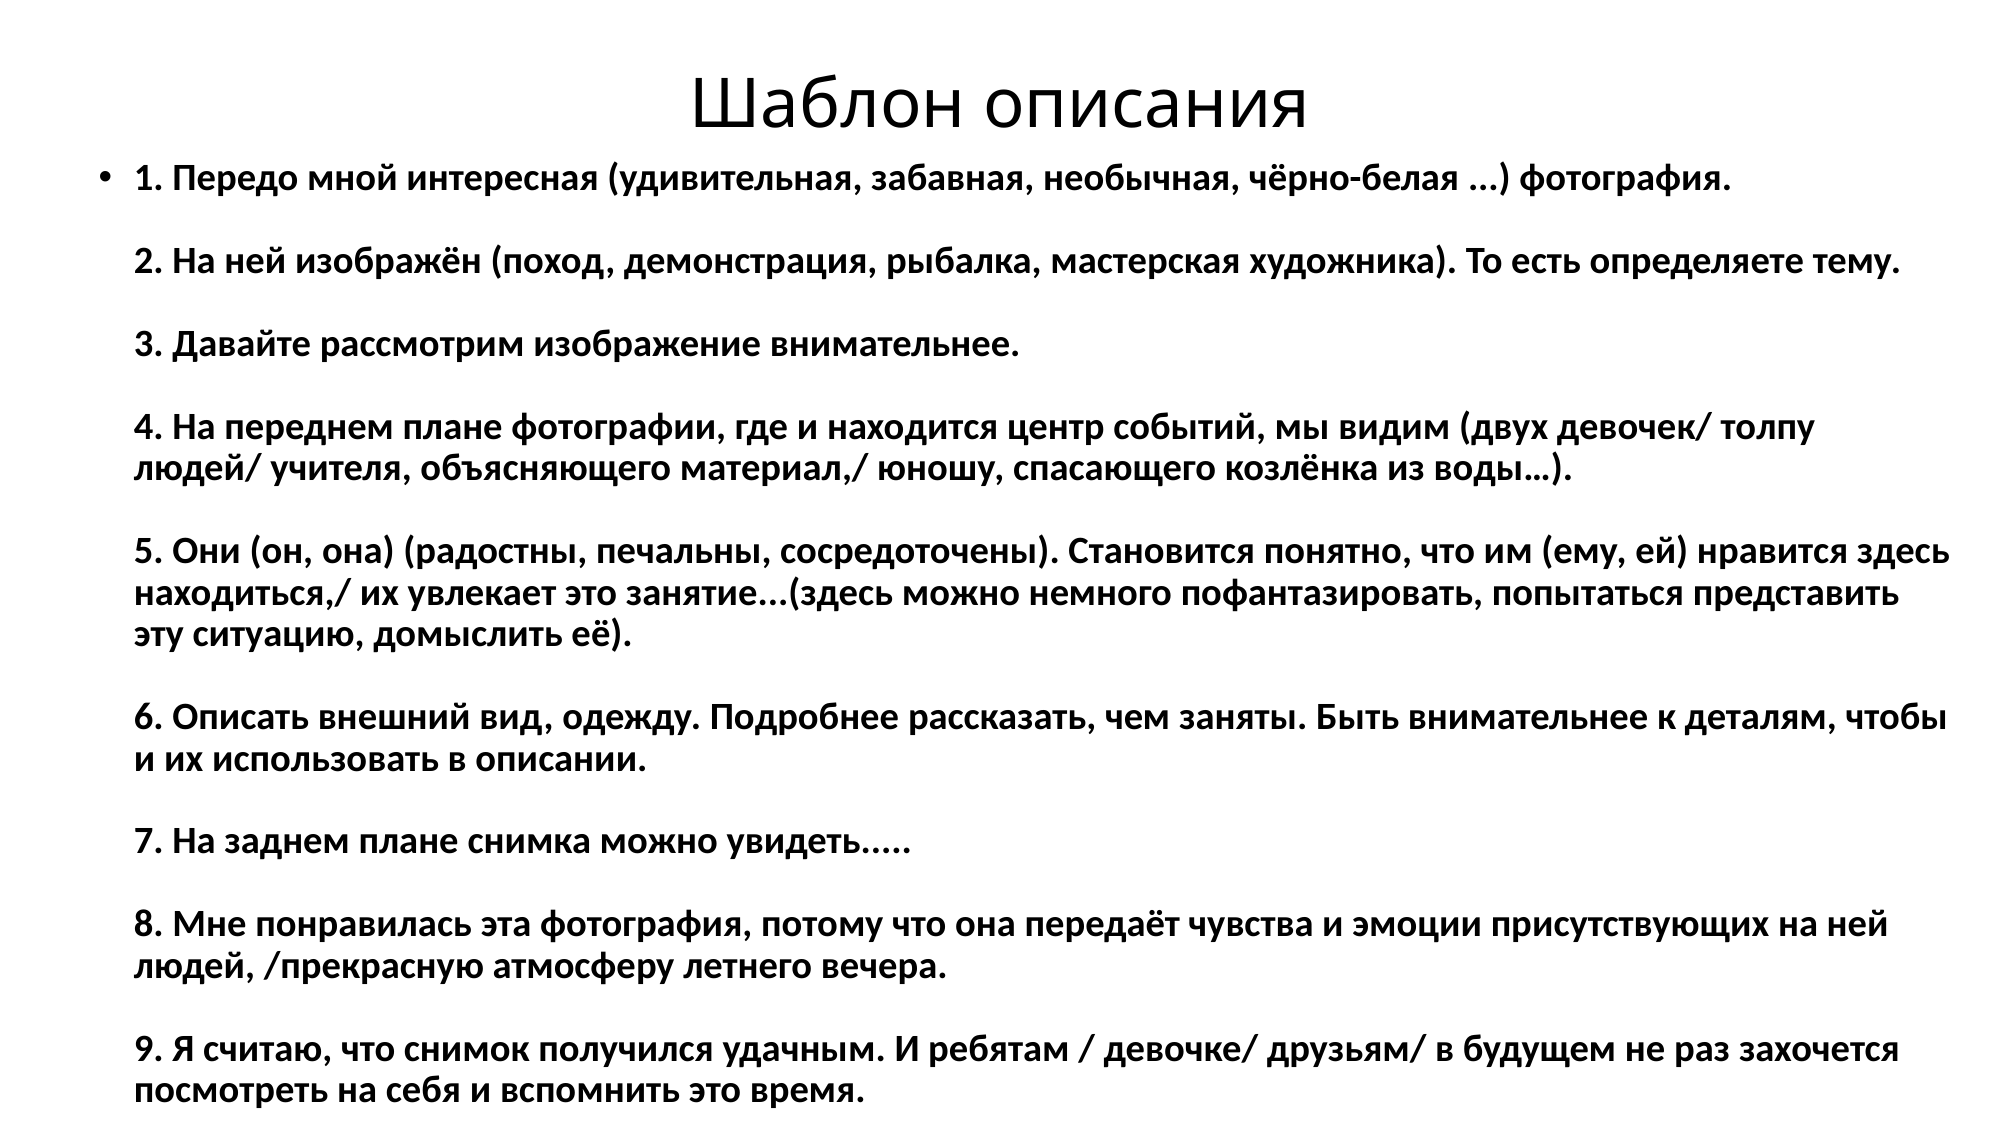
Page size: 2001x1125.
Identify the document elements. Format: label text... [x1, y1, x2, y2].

title Шаблон описания [137, 59, 1863, 149]
list 1. Передо мной интересная (удивительная, забавная, необычная, чёрно-белая ...) фотография. 2. На ней изображён (поход, демонстрация, рыбалка, мастерская художника). То есть определяете тему. 3. Давайте рассмотрим изображение внимательнее. 4. На переднем плане фотографии, где и находится центр событий, мы видим (двух девочек/ толпу людей/ учителя, объясняющего материал,/ юношу, спасающего козлёнка из воды…). 5. Они (он, она) (радостны, печальны, сосредоточены). Становится понятно, что им (ему, ей) нравится здесь находиться,/ их увлекает это занятие...(здесь можно немного пофантазировать, попытаться представить эту ситуацию, домыслить её). 6. Описать внешний вид, одежду. Подробнее рассказать, чем заняты. Быть внимательнее к деталям, чтобы и их использовать в описании. 7. На заднем плане снимка можно увидеть..... 8. Мне понравилась эта фотография, потому что она передаёт чувства и эмоции присутствующих на ней людей, /прекрасную атмосферу летнего вечера. 9. Я считаю, что снимок получился удачным. И ребятам / девочке/ друзьям/ в будущем не раз захочется посмотреть на себя и вспомнить это время. [83, 149, 1968, 1125]
